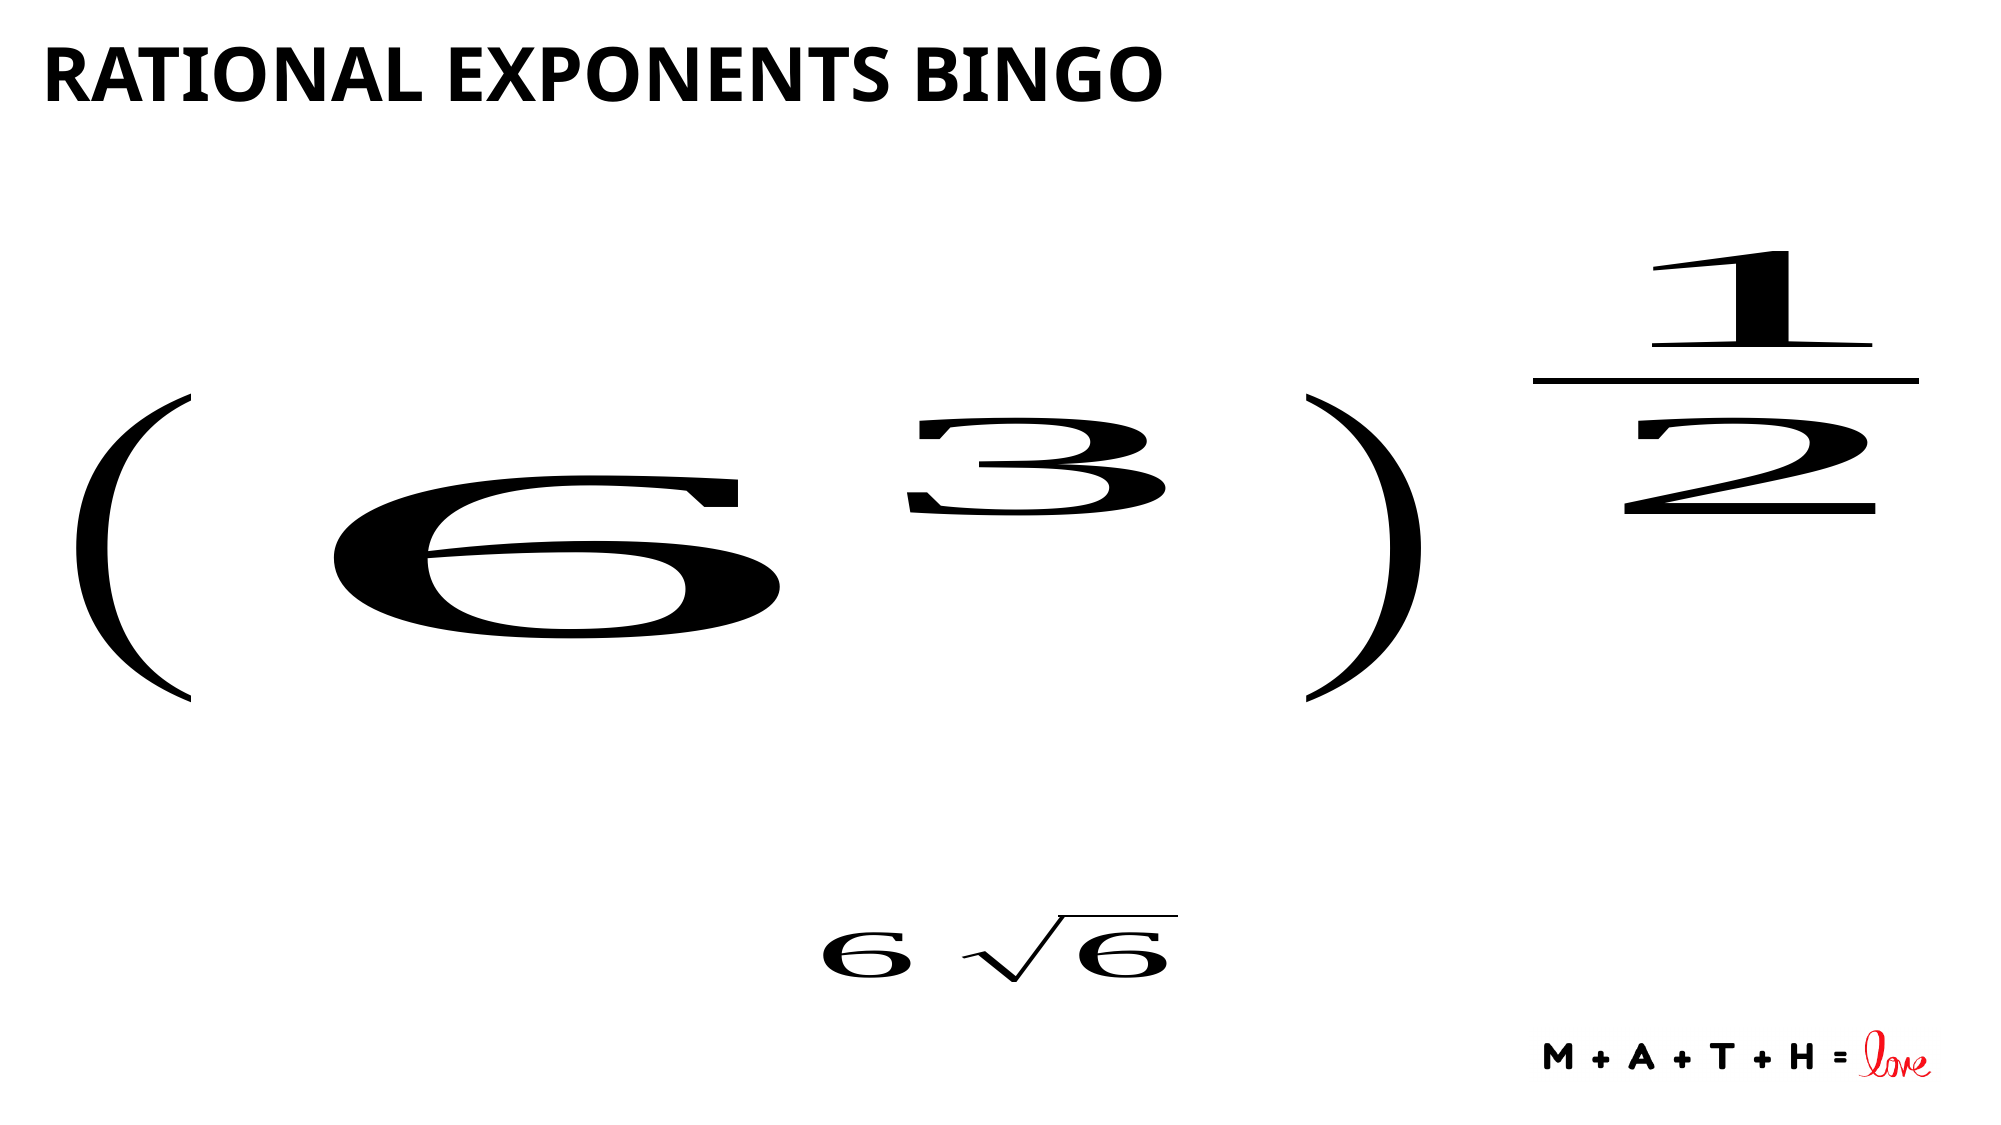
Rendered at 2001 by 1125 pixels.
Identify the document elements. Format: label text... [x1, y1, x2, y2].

picture [1528, 1026, 1941, 1082]
text_box RATIONAL EXPONENTS BINGO [27, 18, 1323, 124]
